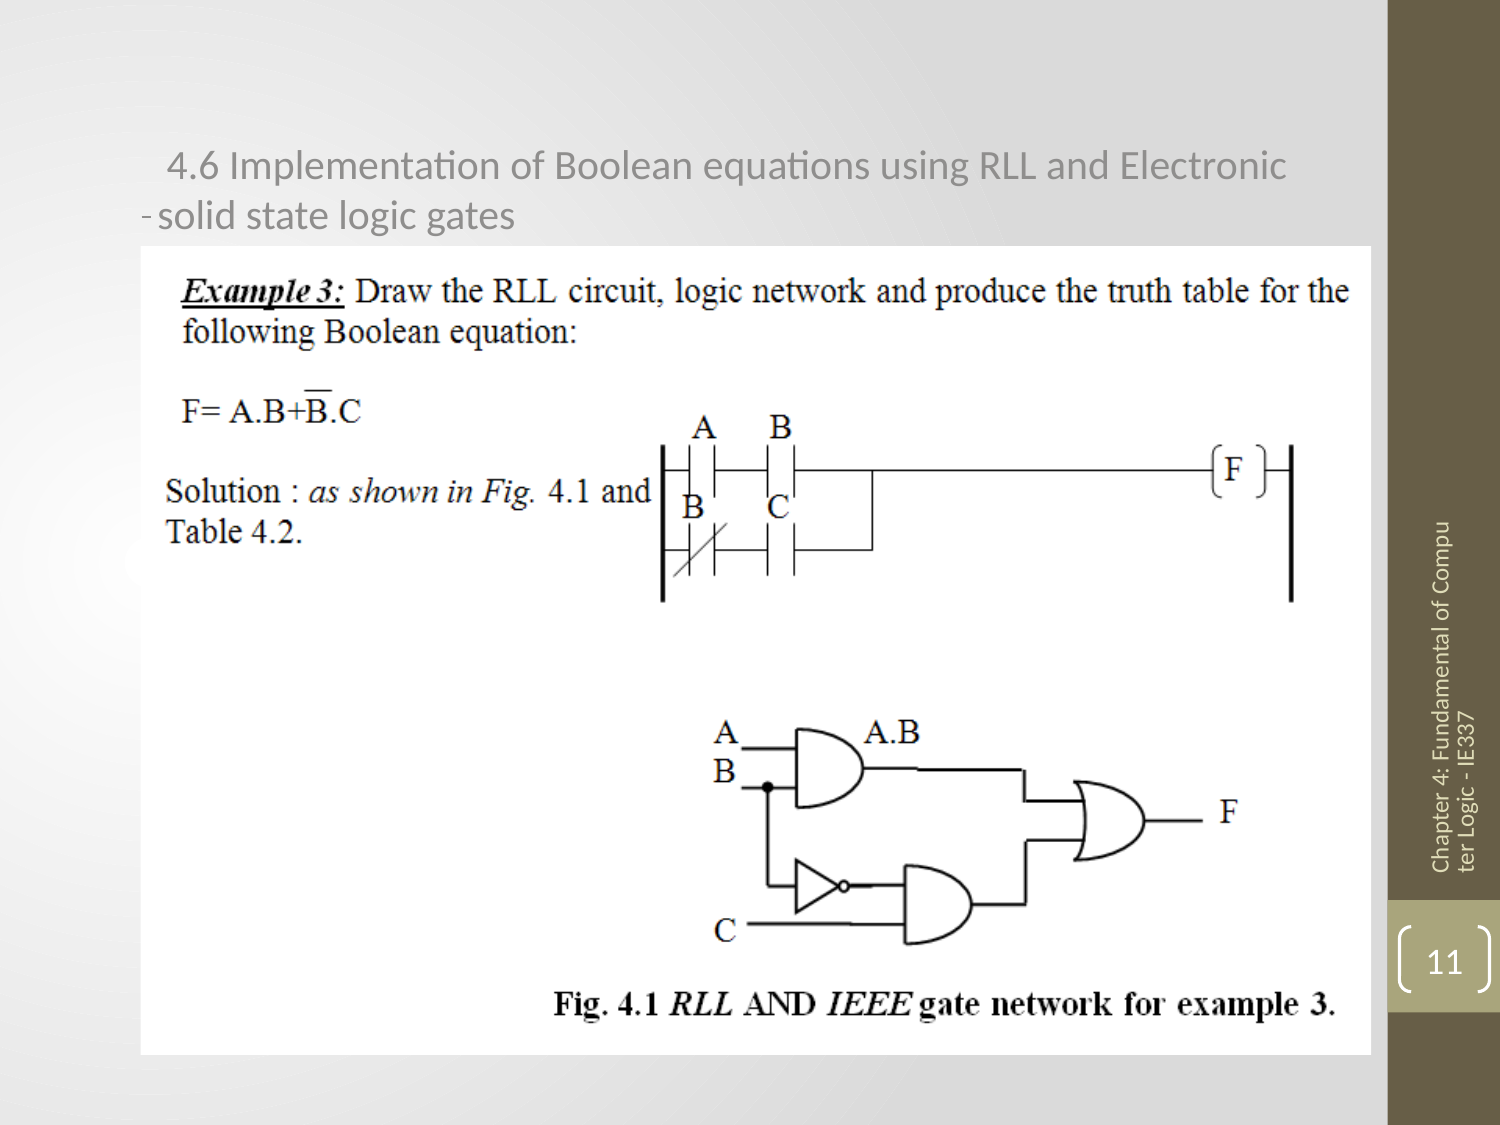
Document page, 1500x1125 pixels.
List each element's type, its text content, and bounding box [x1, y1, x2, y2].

footer Chapter 4: Fundamental of Computer Logic - IE337 [1408, 500, 1469, 889]
text_box 4.6 Implementation of Boolean equations using RLL and Electronic solid state logic gates [142, 130, 1350, 225]
picture [140, 245, 1372, 1056]
subtitle [117, 105, 1325, 200]
slide_number 11 [1397, 925, 1492, 994]
